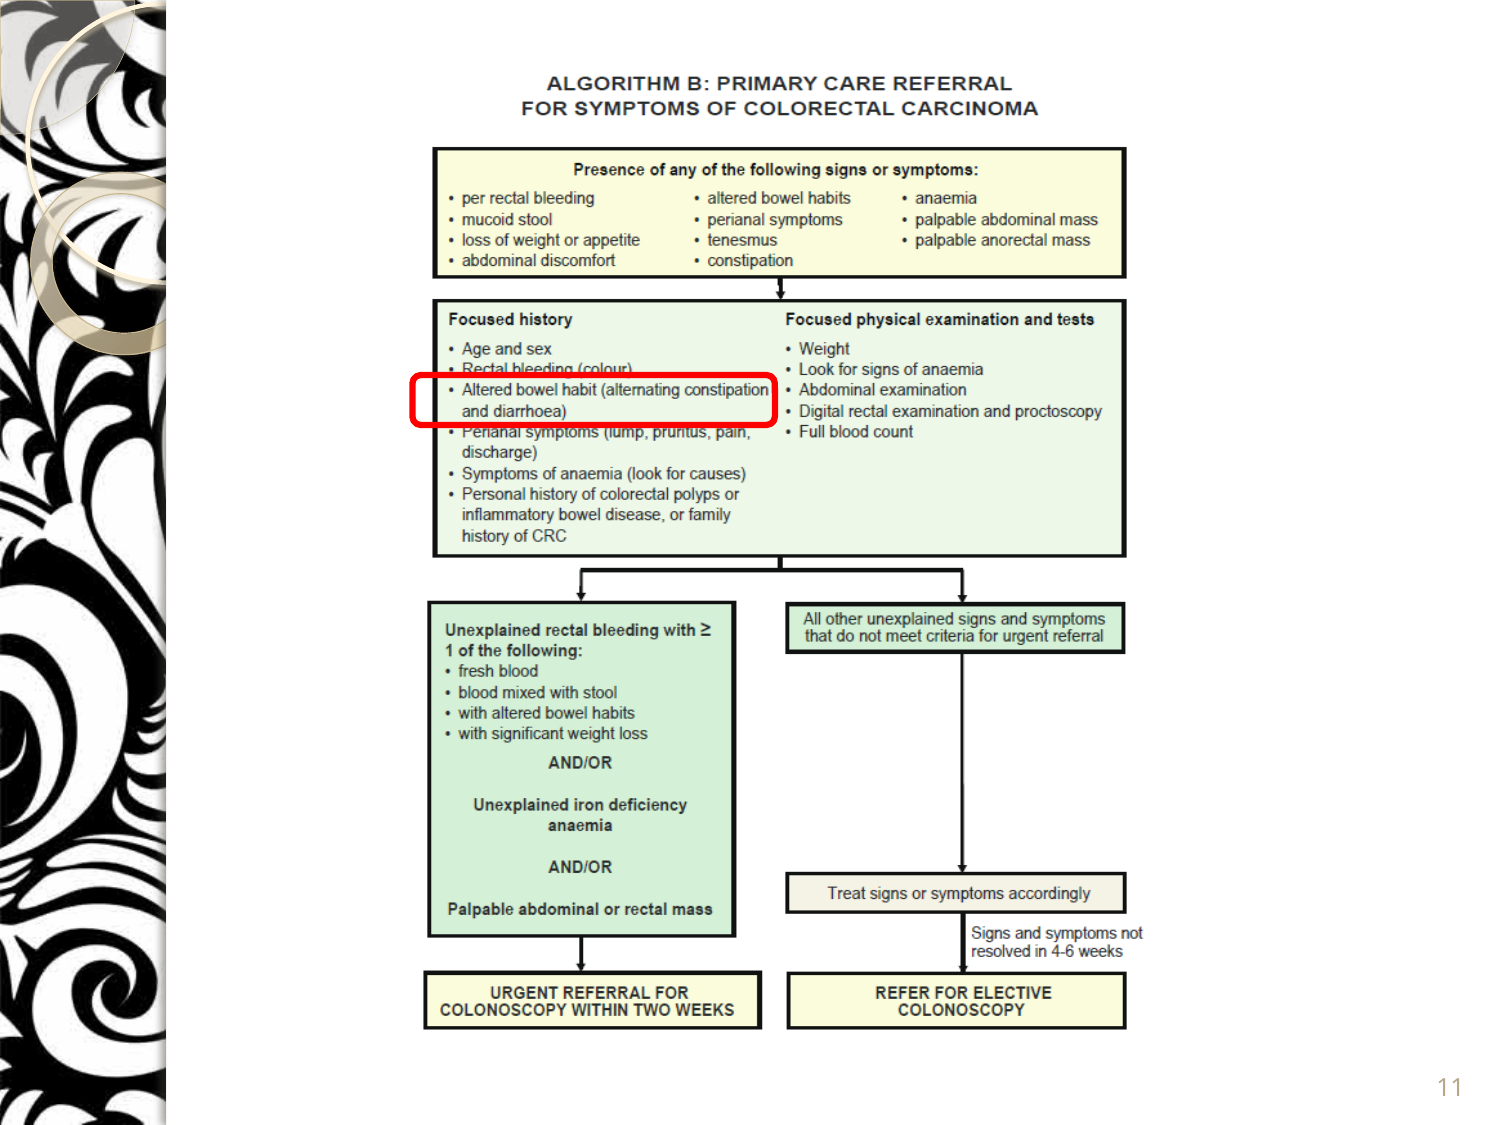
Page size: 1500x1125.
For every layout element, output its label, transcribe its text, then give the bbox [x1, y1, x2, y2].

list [412, 62, 1151, 1051]
picture [32, 13, 160, 207]
picture [0, 134, 166, 1125]
picture [136, 0, 164, 4]
picture [53, 241, 160, 332]
picture [62, 195, 160, 280]
slide_number 11 [1413, 1034, 1488, 1113]
